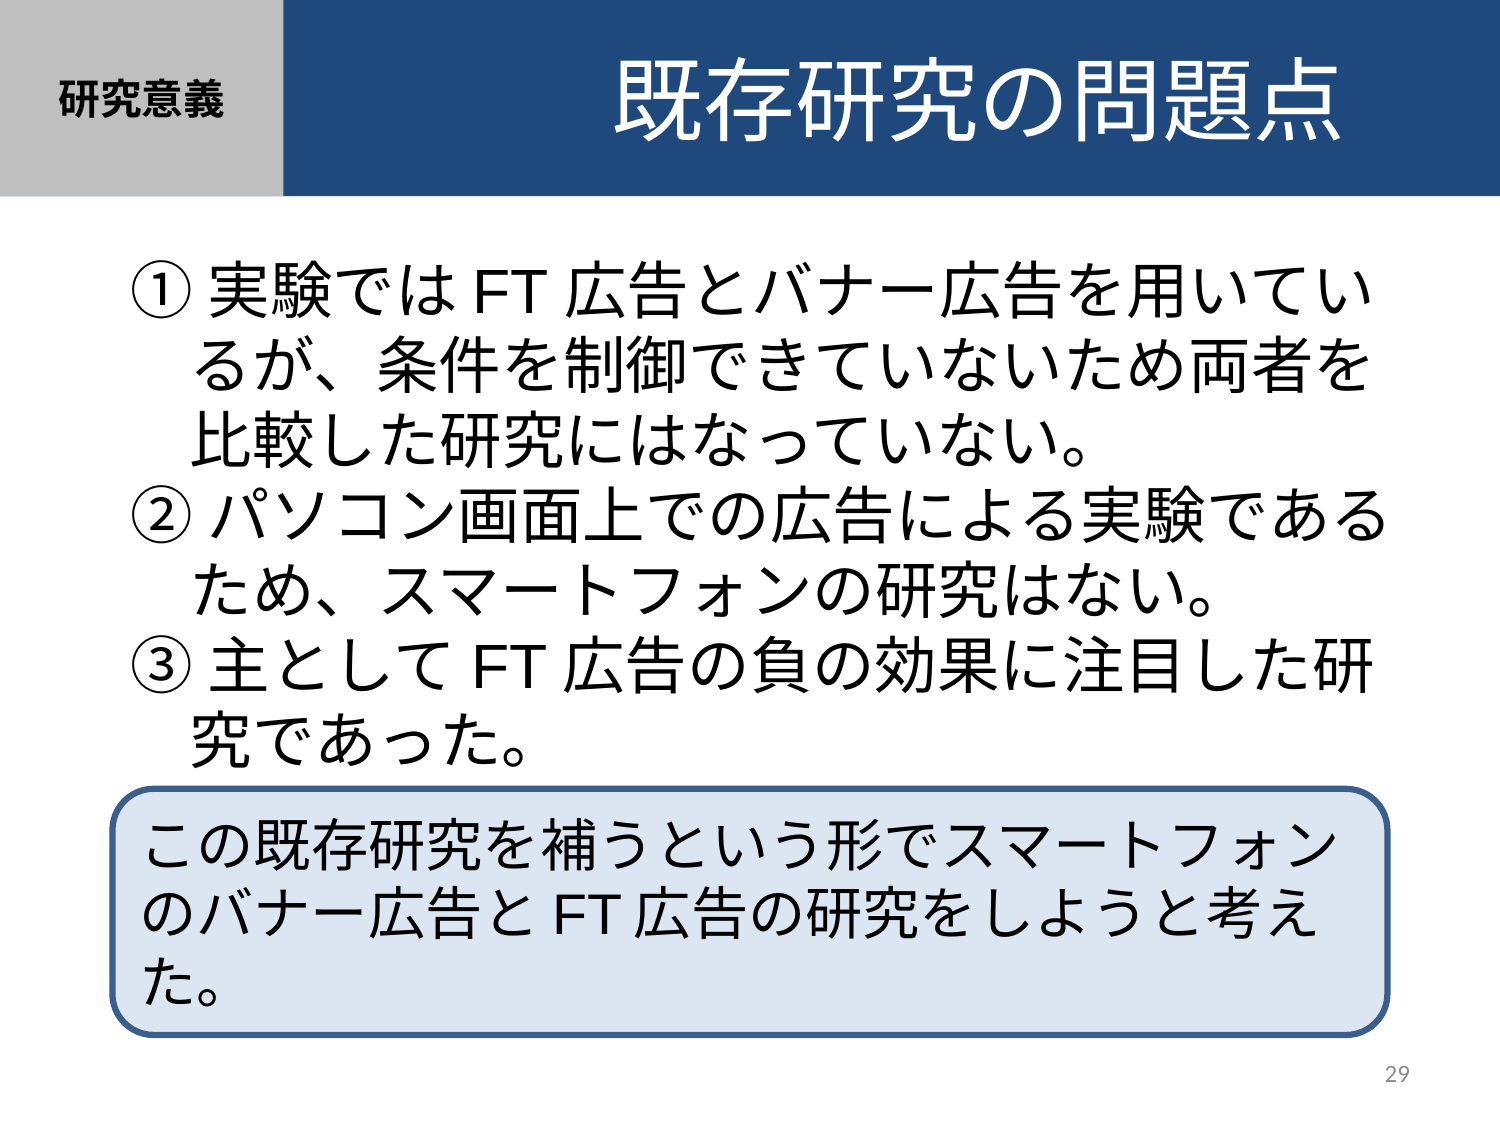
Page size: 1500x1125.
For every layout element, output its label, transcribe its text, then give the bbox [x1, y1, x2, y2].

text_box 既存研究の問題点 [286, 0, 1500, 198]
text_box ①実験ではFT広告とバナー広告を用いているが、条件を制御できていないため両者を比較した研究にはなっていない。 ②パソコン画面上での広告による実験であるため、スマートフォンの研究はない。 ③主としてFT広告の負の効果に注目した研究であった。 [115, 243, 1444, 783]
text_box 研究意義 [0, 0, 286, 198]
text_box この既存研究を補うという形でスマートフォンのバナー広告とFT広告の研究をしようと考えた。 [110, 786, 1390, 1038]
slide_number 29 [1074, 1042, 1425, 1103]
